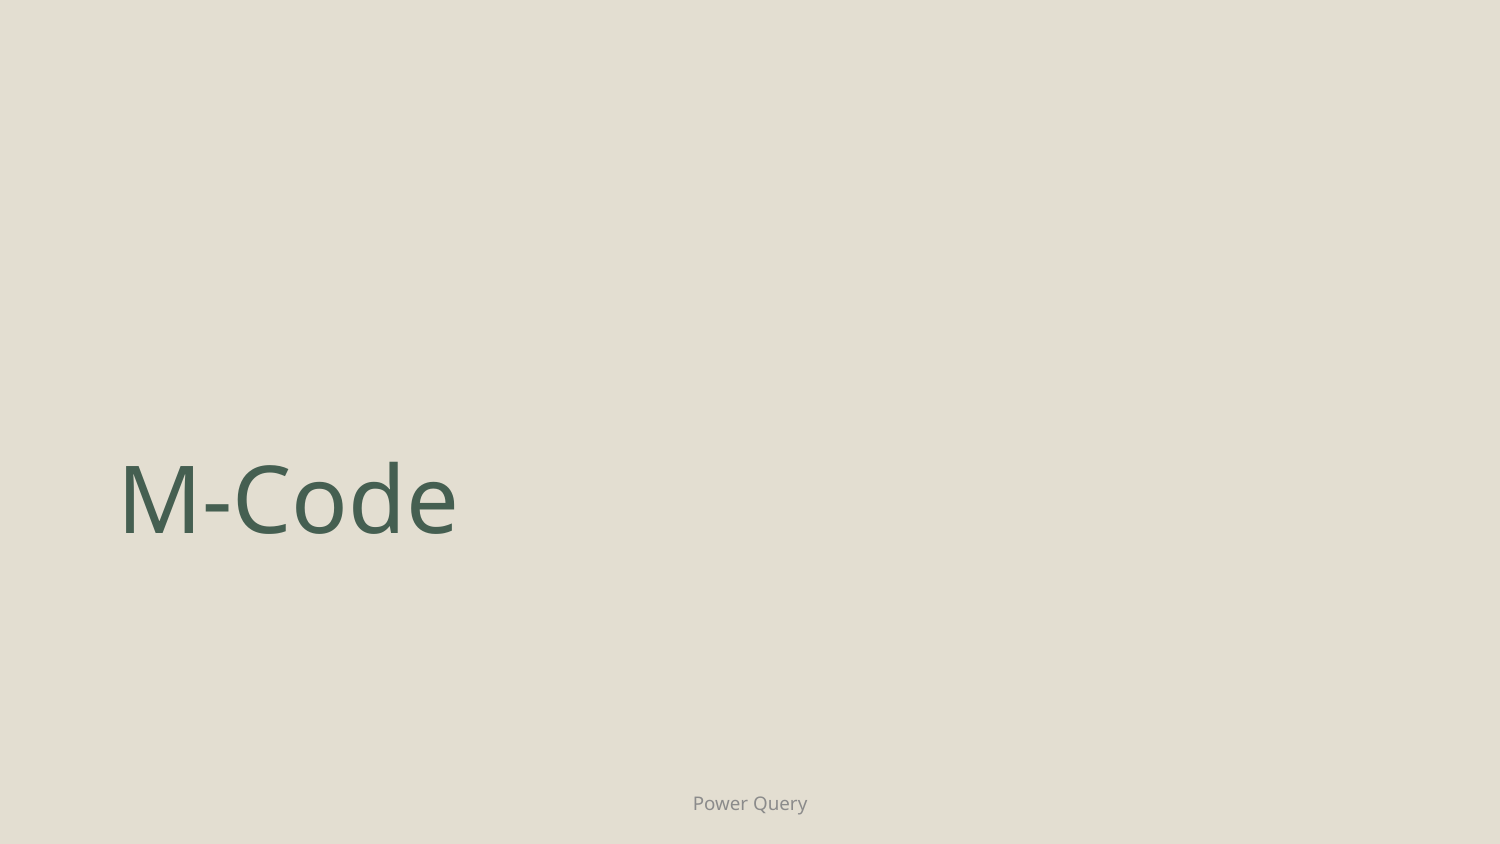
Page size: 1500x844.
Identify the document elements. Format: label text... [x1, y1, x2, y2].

footer Power Query [496, 782, 1004, 827]
title M-Code [102, 210, 1397, 562]
